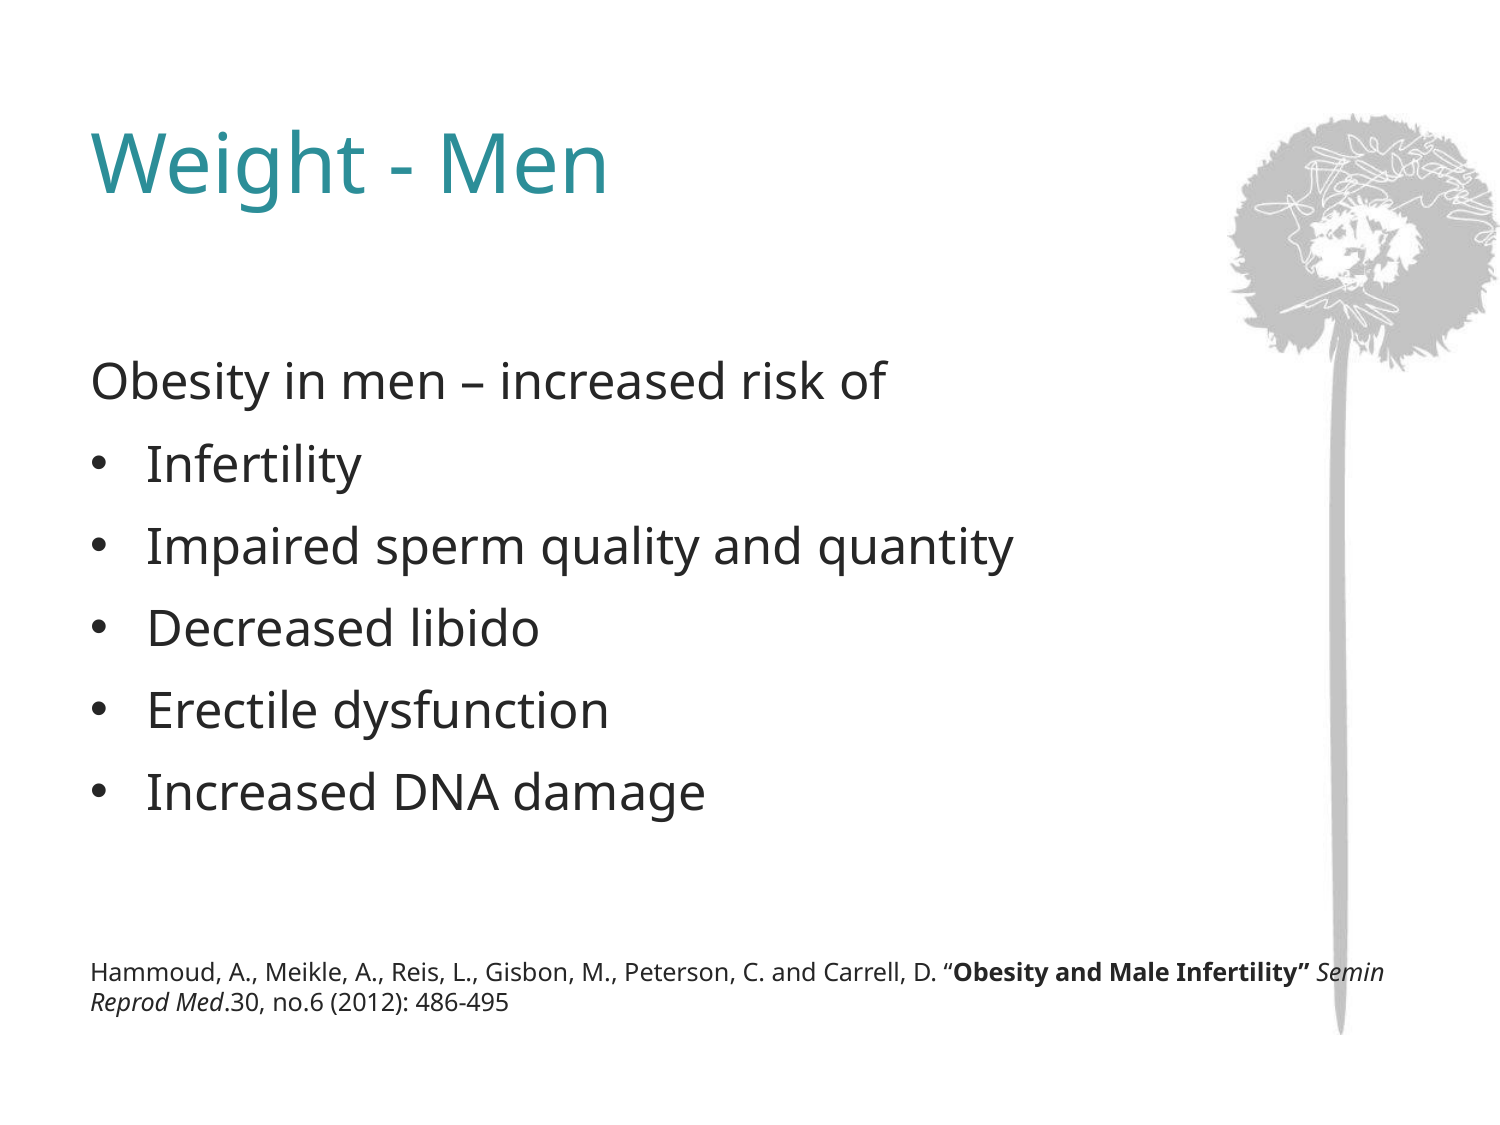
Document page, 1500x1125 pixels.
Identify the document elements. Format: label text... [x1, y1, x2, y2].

title Weight - Men [75, 66, 1388, 254]
picture [1227, 113, 1500, 1035]
list Obesity in men – increased risk of Infertility Impaired sperm quality and quantity Decreased libido Erectile dysfunction Increased DNA damage Hammoud, A., Meikle, A., Reis, L., Gisbon, M., Peterson, C. and Carrell, D. “Obesity and Male Infertility” Semin Reprod Med.30, no.6 (2012): 486-495 [75, 267, 1425, 1030]
